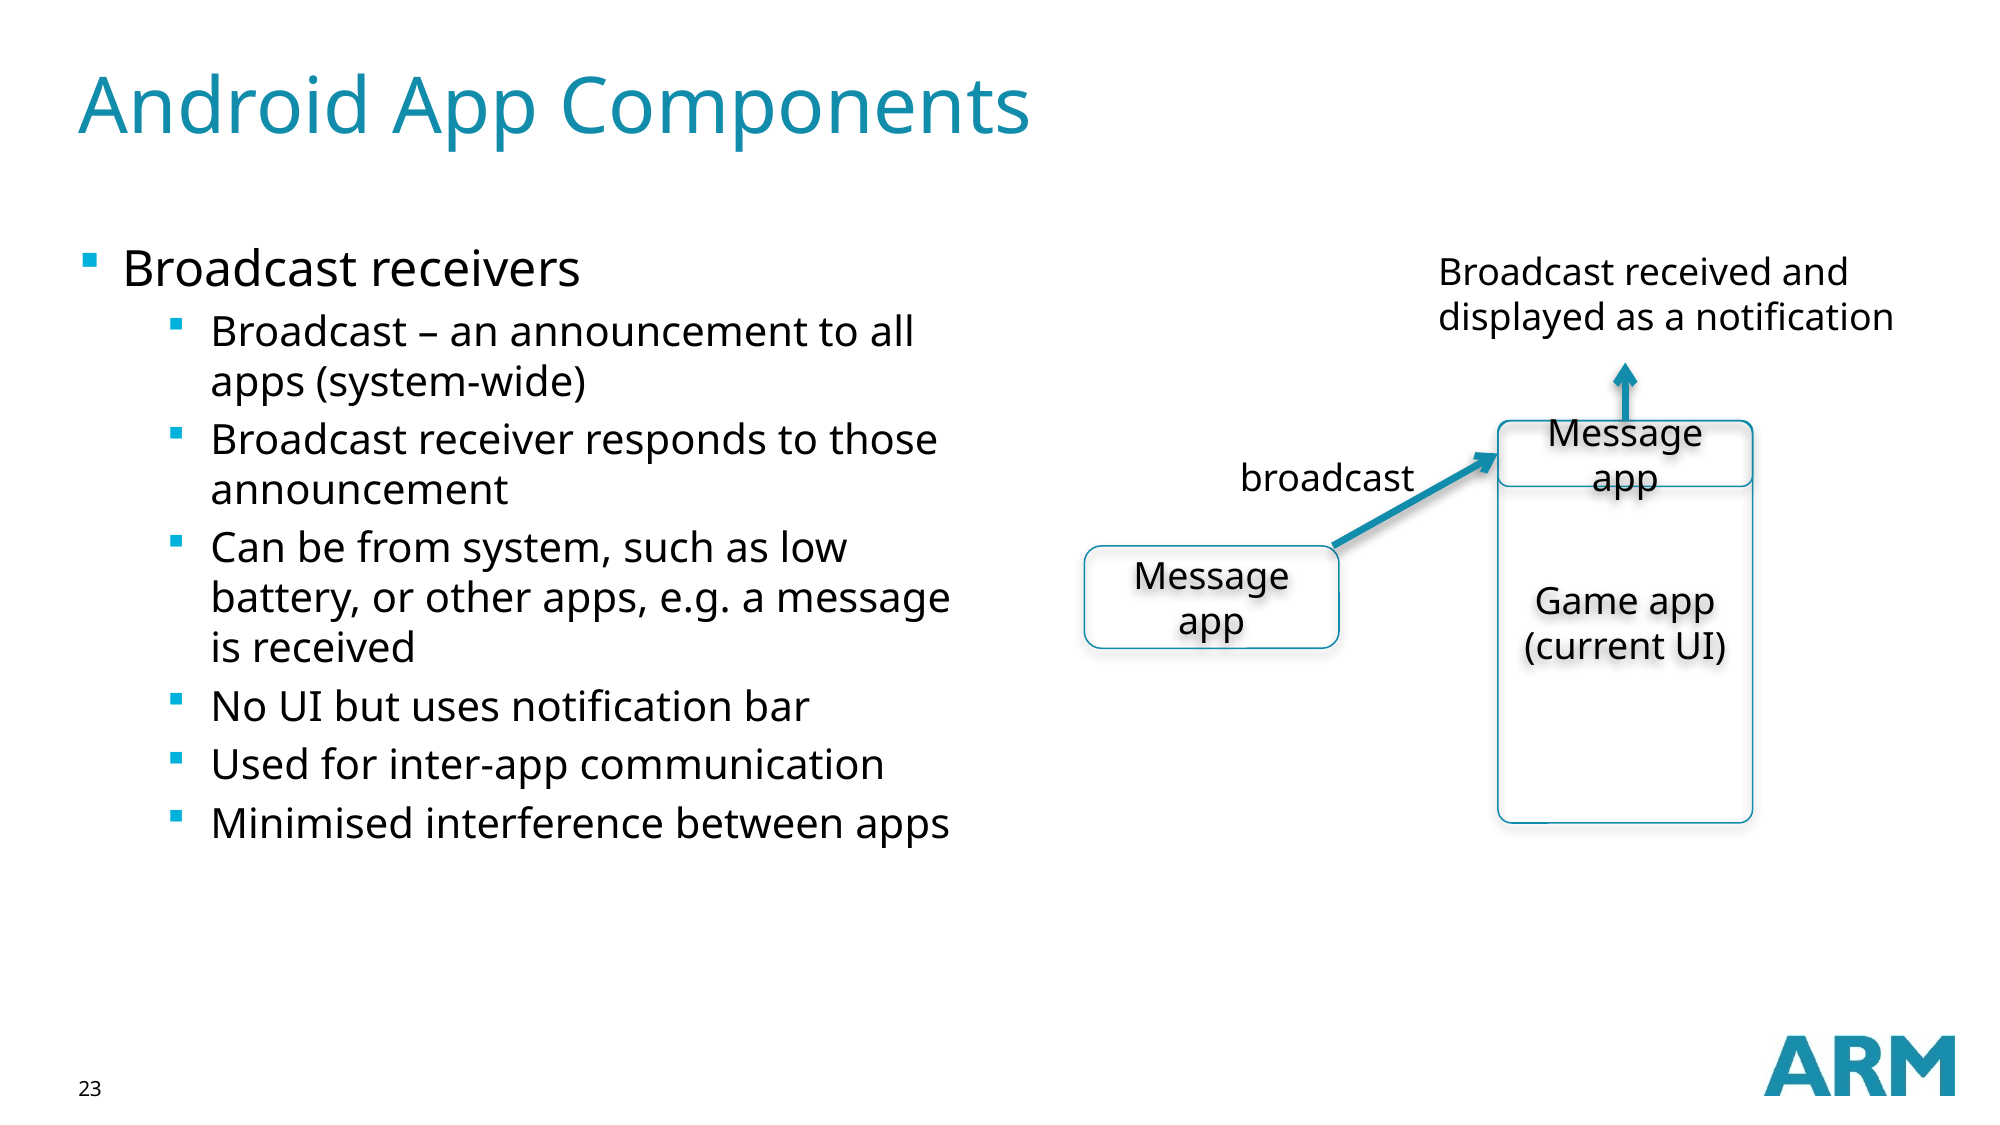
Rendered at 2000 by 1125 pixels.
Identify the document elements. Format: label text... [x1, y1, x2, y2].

text_box Message app [1497, 419, 1754, 488]
text_box Message app [1083, 545, 1340, 650]
list Broadcast receivers Broadcast – an announcement to all apps (system-wide) Broadcast receiver responds to those announcement Can be from system, such as low battery, or other apps, e.g. a message is received No UI but uses notification bar Used for inter-app communication Minimised interference between apps [78, 236, 982, 1036]
text_box broadcast [1239, 453, 1332, 514]
title Android App Components [78, 55, 1910, 150]
picture [1763, 1035, 1955, 1096]
text_box Game app (current UI) [1497, 493, 1754, 824]
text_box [1332, 453, 1499, 547]
text_box Broadcast received and displayed as a notification [1438, 247, 1813, 347]
